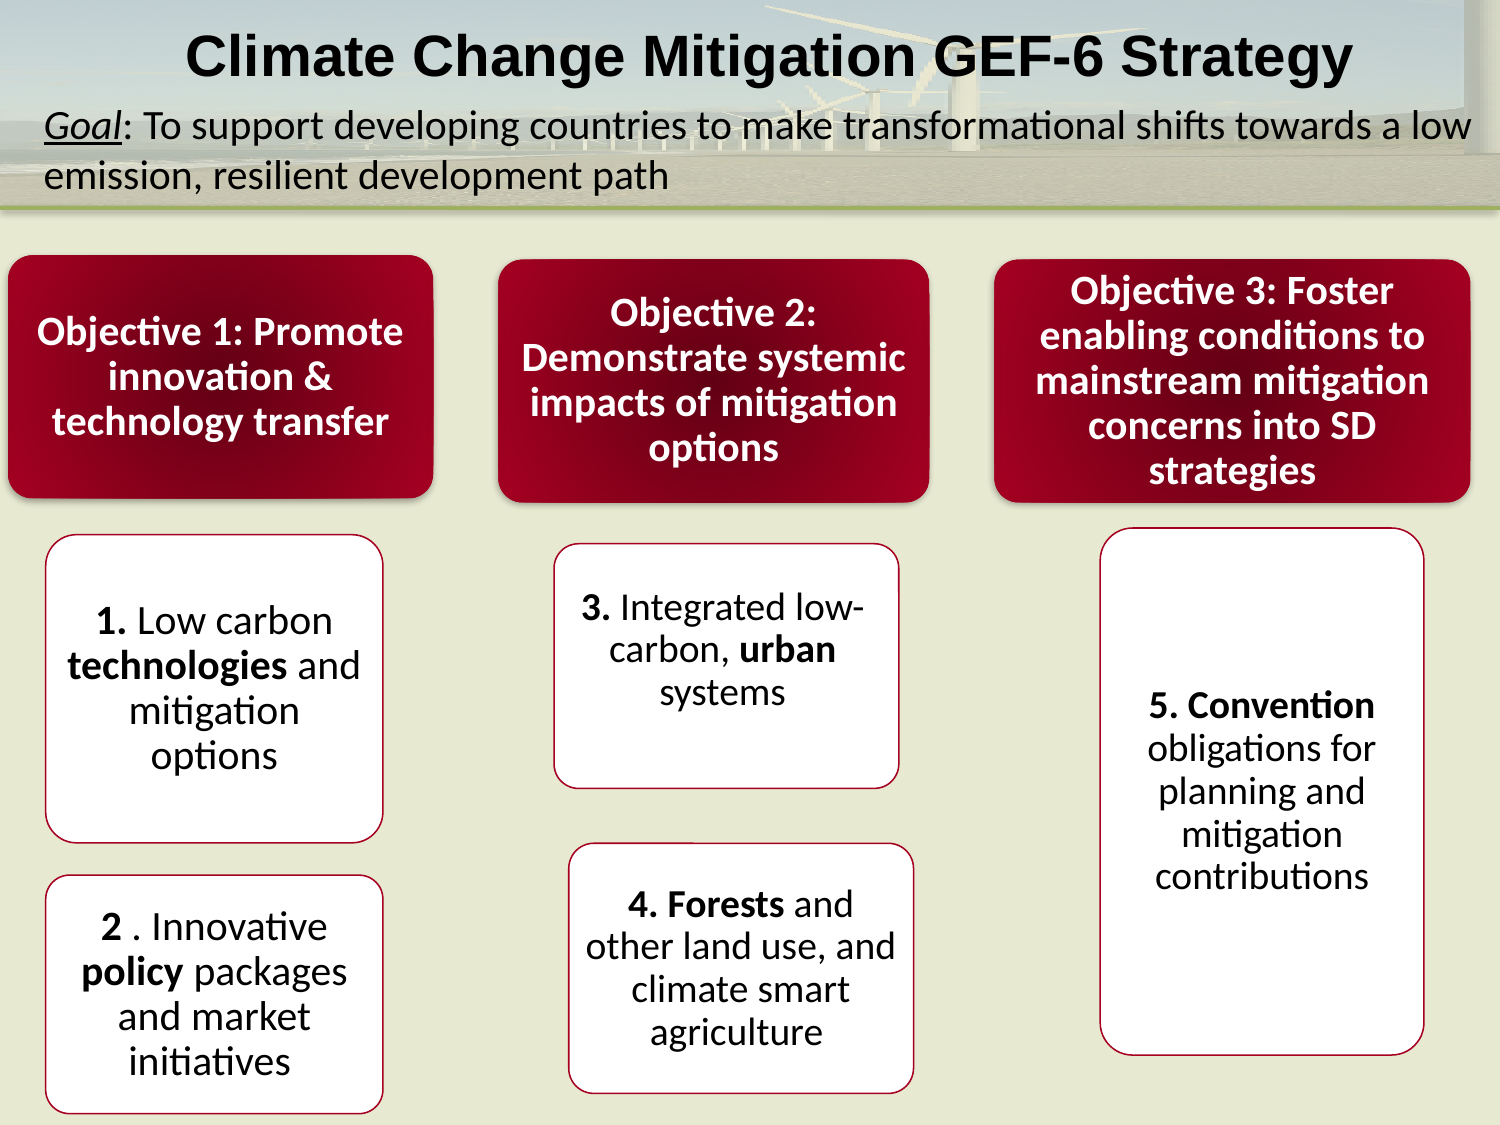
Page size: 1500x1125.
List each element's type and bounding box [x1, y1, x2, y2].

text_box [7, 255, 434, 499]
text_box [553, 534, 900, 789]
text_box [45, 534, 384, 844]
text_box [45, 874, 384, 1114]
text_box [498, 259, 930, 503]
text_box [994, 259, 1471, 503]
text_box [1099, 527, 1425, 1056]
text_box [568, 843, 914, 1094]
picture [0, 0, 1500, 207]
